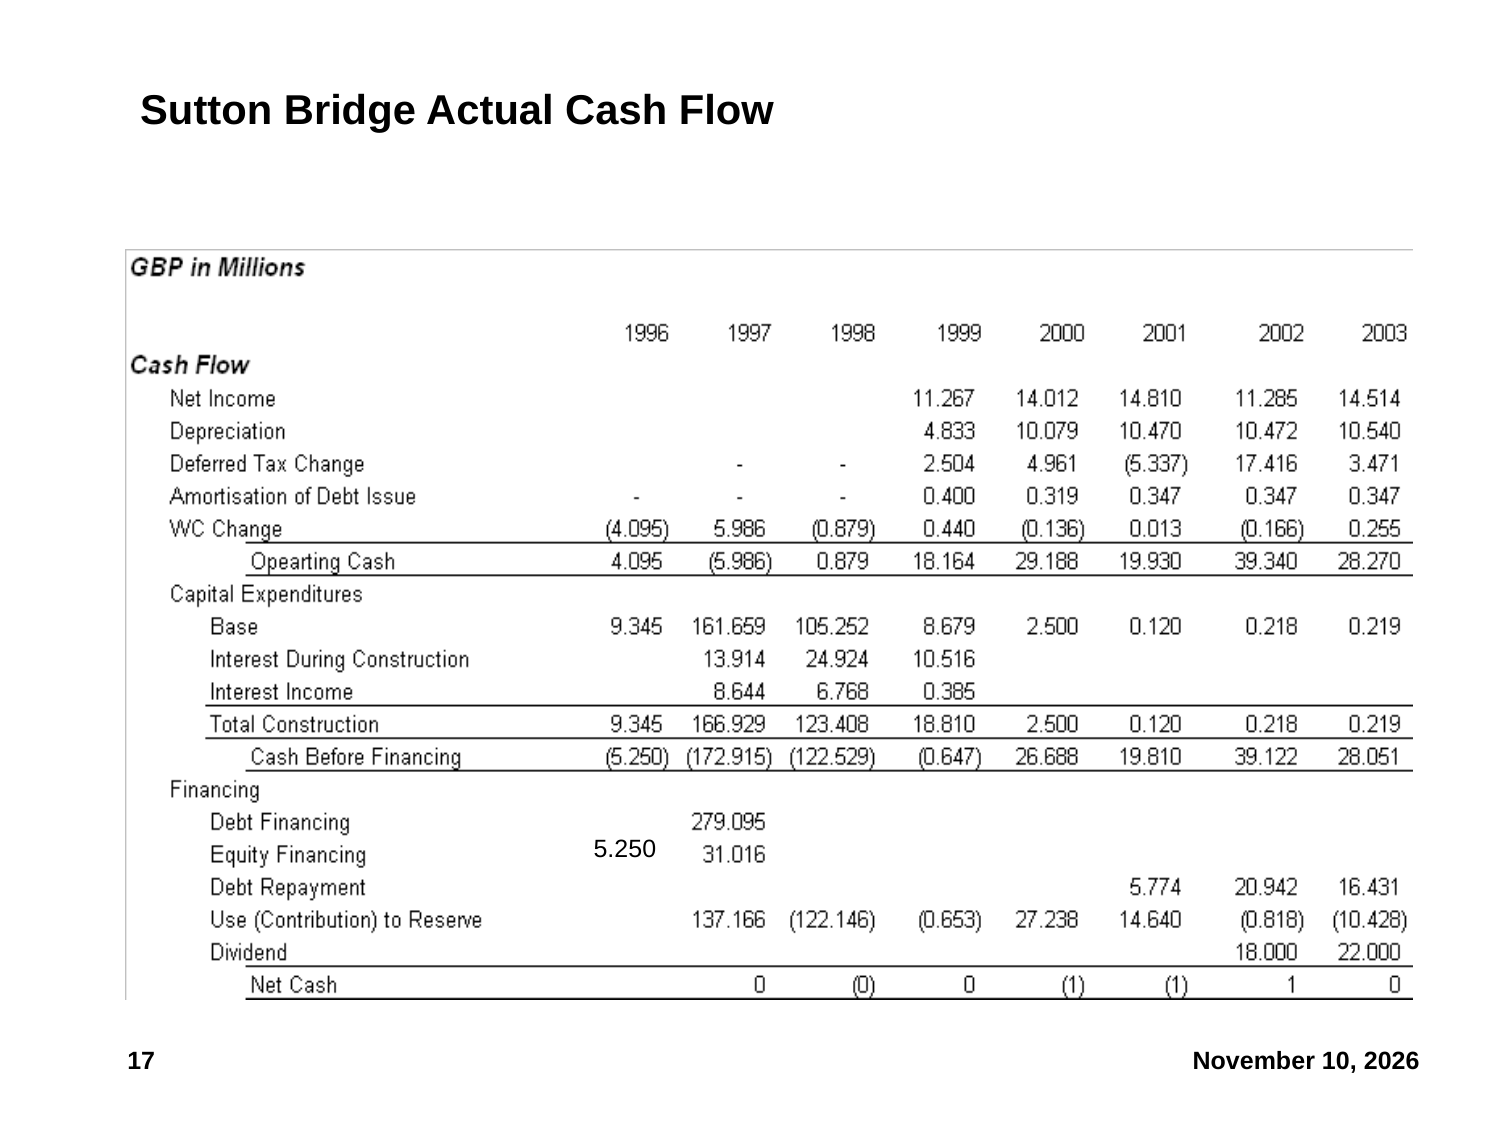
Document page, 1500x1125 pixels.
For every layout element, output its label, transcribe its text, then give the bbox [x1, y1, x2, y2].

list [124, 249, 1413, 1001]
title Sutton Bridge Actual Cash Flow [124, 74, 1376, 226]
